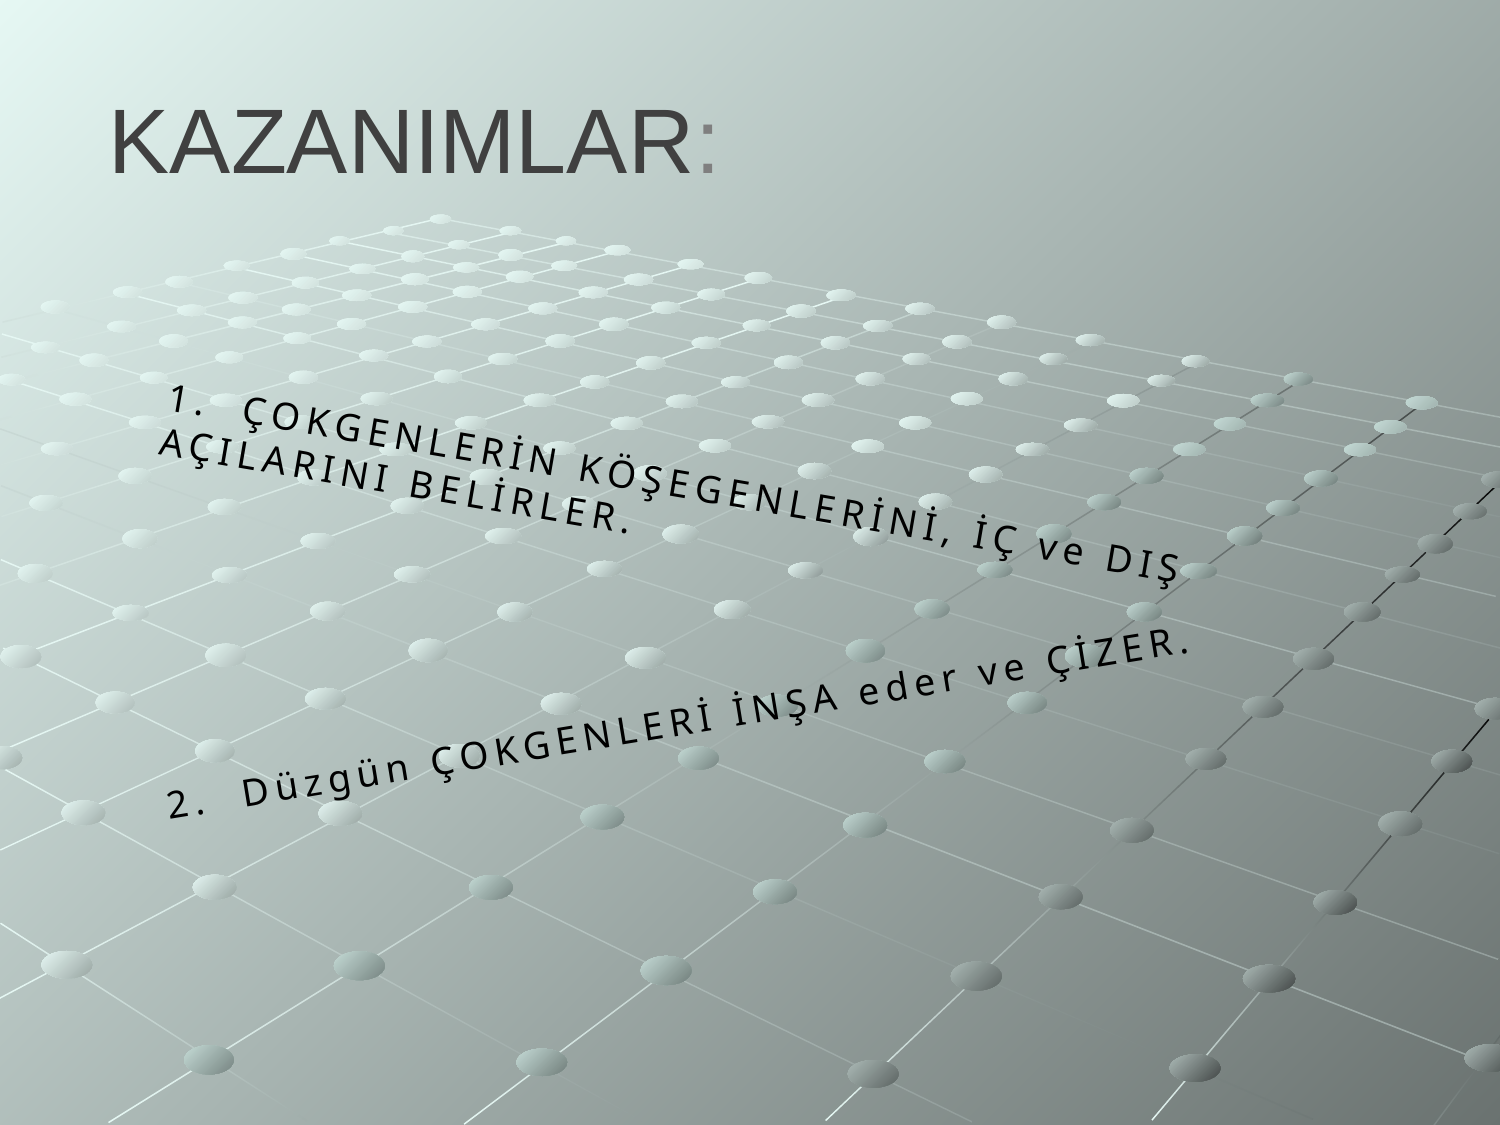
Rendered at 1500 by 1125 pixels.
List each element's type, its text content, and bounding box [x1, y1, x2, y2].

text_box 1. ÇOKGENLERİN KÖŞEGENLERİNİ, İÇ ve DIŞ AÇILARINI BELİRLER. [140, 363, 1395, 679]
text_box 2. Düzgün ÇOKGENLERİ İNŞA eder ve ÇİZER. [146, 626, 1208, 837]
list KAZANIMLAR: [93, 58, 1369, 200]
title [105, 363, 1381, 844]
